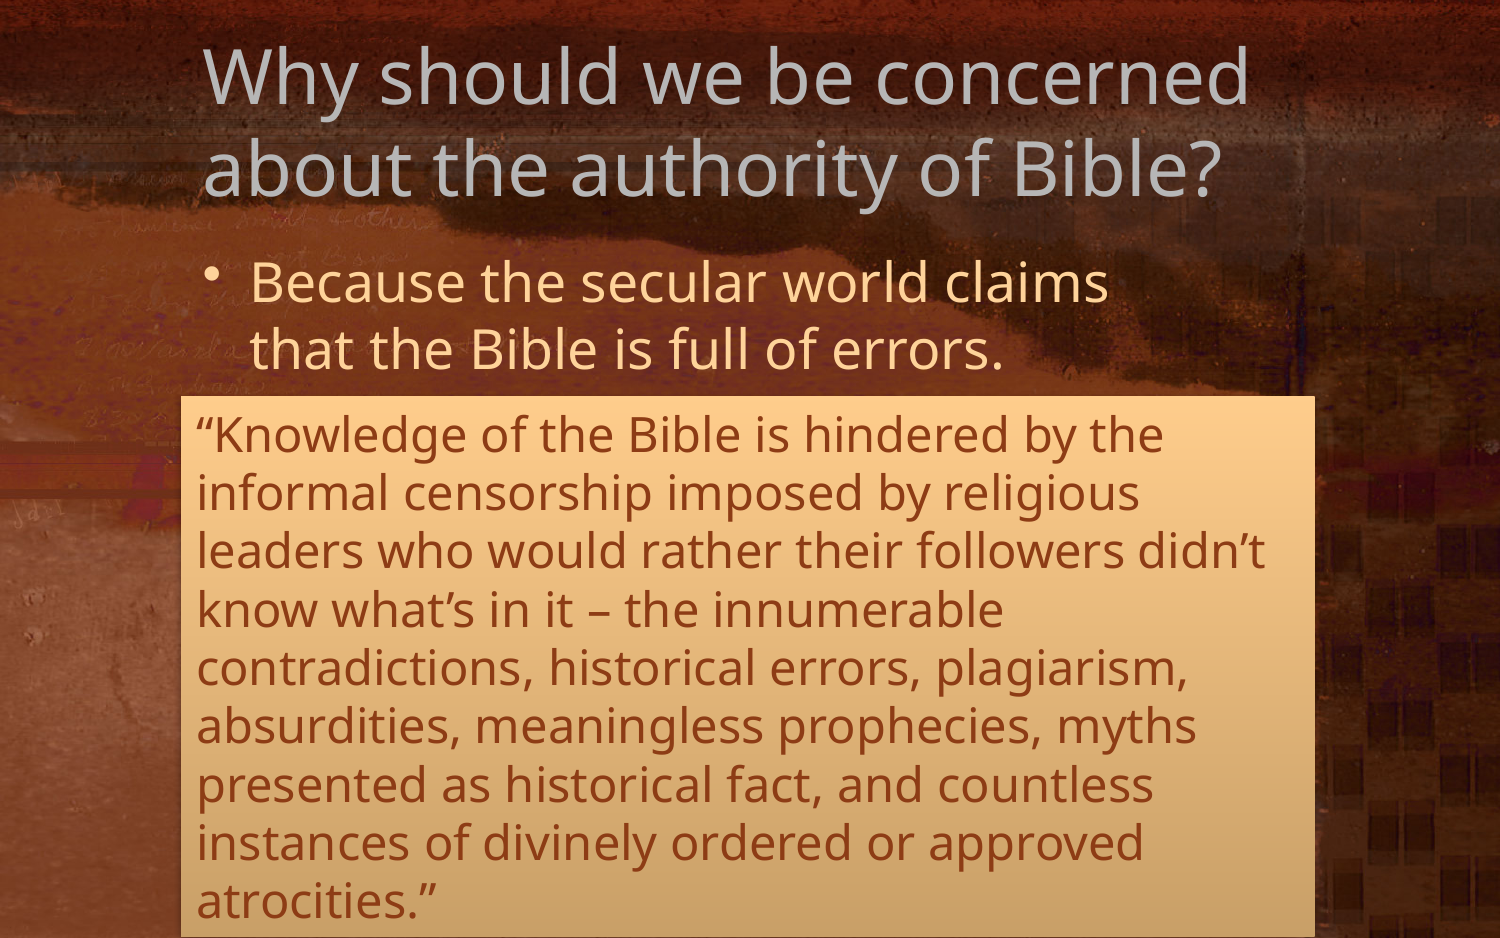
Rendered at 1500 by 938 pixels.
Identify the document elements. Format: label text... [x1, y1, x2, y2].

list Because the secular world claims that the Bible is full of errors. [187, 240, 1313, 395]
text_box Why should we be concerned about the authority of Bible? [187, 0, 1313, 240]
picture [0, 0, 1500, 938]
text_box “Knowledge of the Bible is hindered by the informal censorship imposed by religious leaders who would rather their followers didn’t know what’s in it – the innumerable contradictions, historical errors, plagiarism, absurdities, meaningless prophecies, myths presented as historical fact, and countless instances of divinely ordered or approved atrocities.” [181, 396, 1315, 937]
